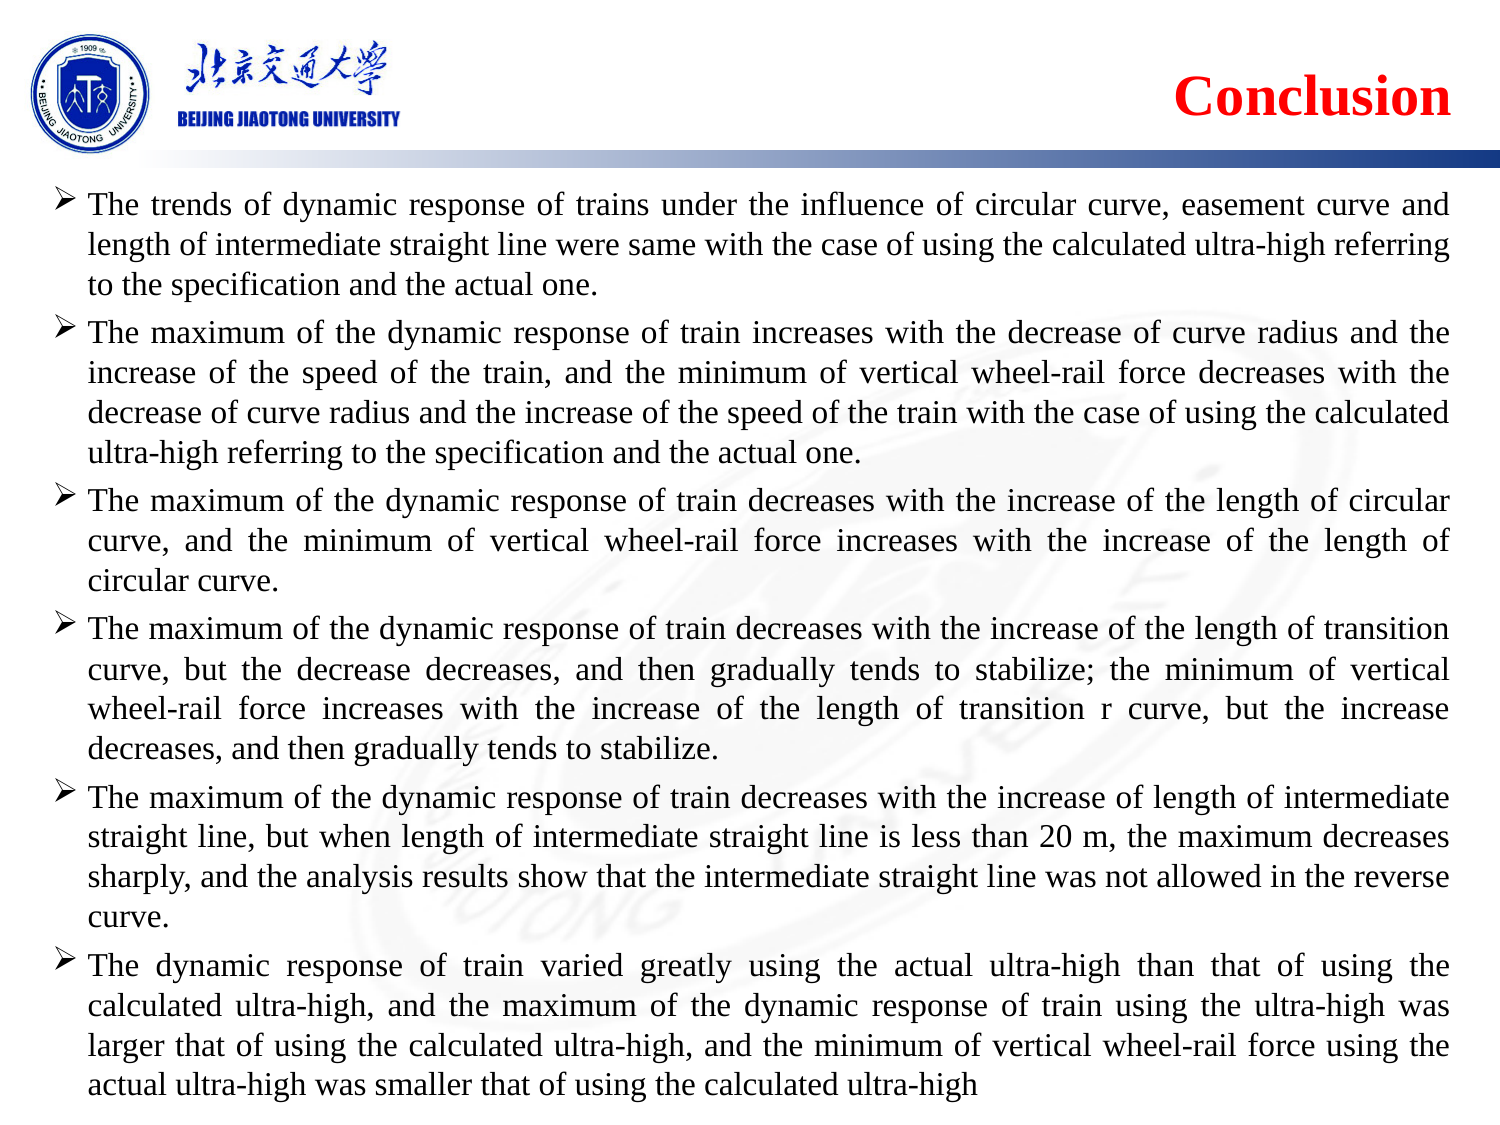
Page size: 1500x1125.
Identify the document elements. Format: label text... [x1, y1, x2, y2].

text_box The trends of dynamic response of trains under the influence of circular curve, easement curve and length of intermediate straight line were same with the case of using the calculated ultra-high referring to the specification and the actual one. The maximum of the dynamic response of train increases with the decrease of curve radius and the increase of the speed of the train, and the minimum of vertical wheel-rail force decreases with the decrease of curve radius and the increase of the speed of the train with the case of using the calculated ultra-high referring to the specification and the actual one. The maximum of the dynamic response of train decreases with the increase of the length of circular curve, and the minimum of vertical wheel-rail force increases with the increase of the length of circular curve. The maximum of the dynamic response of train decreases with the increase of the length of transition curve, but the decrease decreases, and then gradually tends to stabilize; the minimum of vertical wheel-rail force increases with the increase of the length of transition r curve, but the increase decreases, and then gradually tends to stabilize. The maximum of the dynamic response of train decreases with the increase of length of intermediate straight line, but when length of intermediate straight line is less than 20 m, the maximum decreases sharply, and the analysis results show that the intermediate straight line was not allowed in the reverse curve. The dynamic response of train varied greatly using the actual ultra-high than that of using the calculated ultra-high, and the maximum of the dynamic response of train using the ultra-high was larger that of using the calculated ultra-high, and the minimum of vertical wheel-rail force using the actual ultra-high was smaller that of using the calculated ultra-high [37, 174, 1468, 1110]
picture [0, 0, 1500, 1125]
text_box Conclusion [262, 50, 1468, 135]
